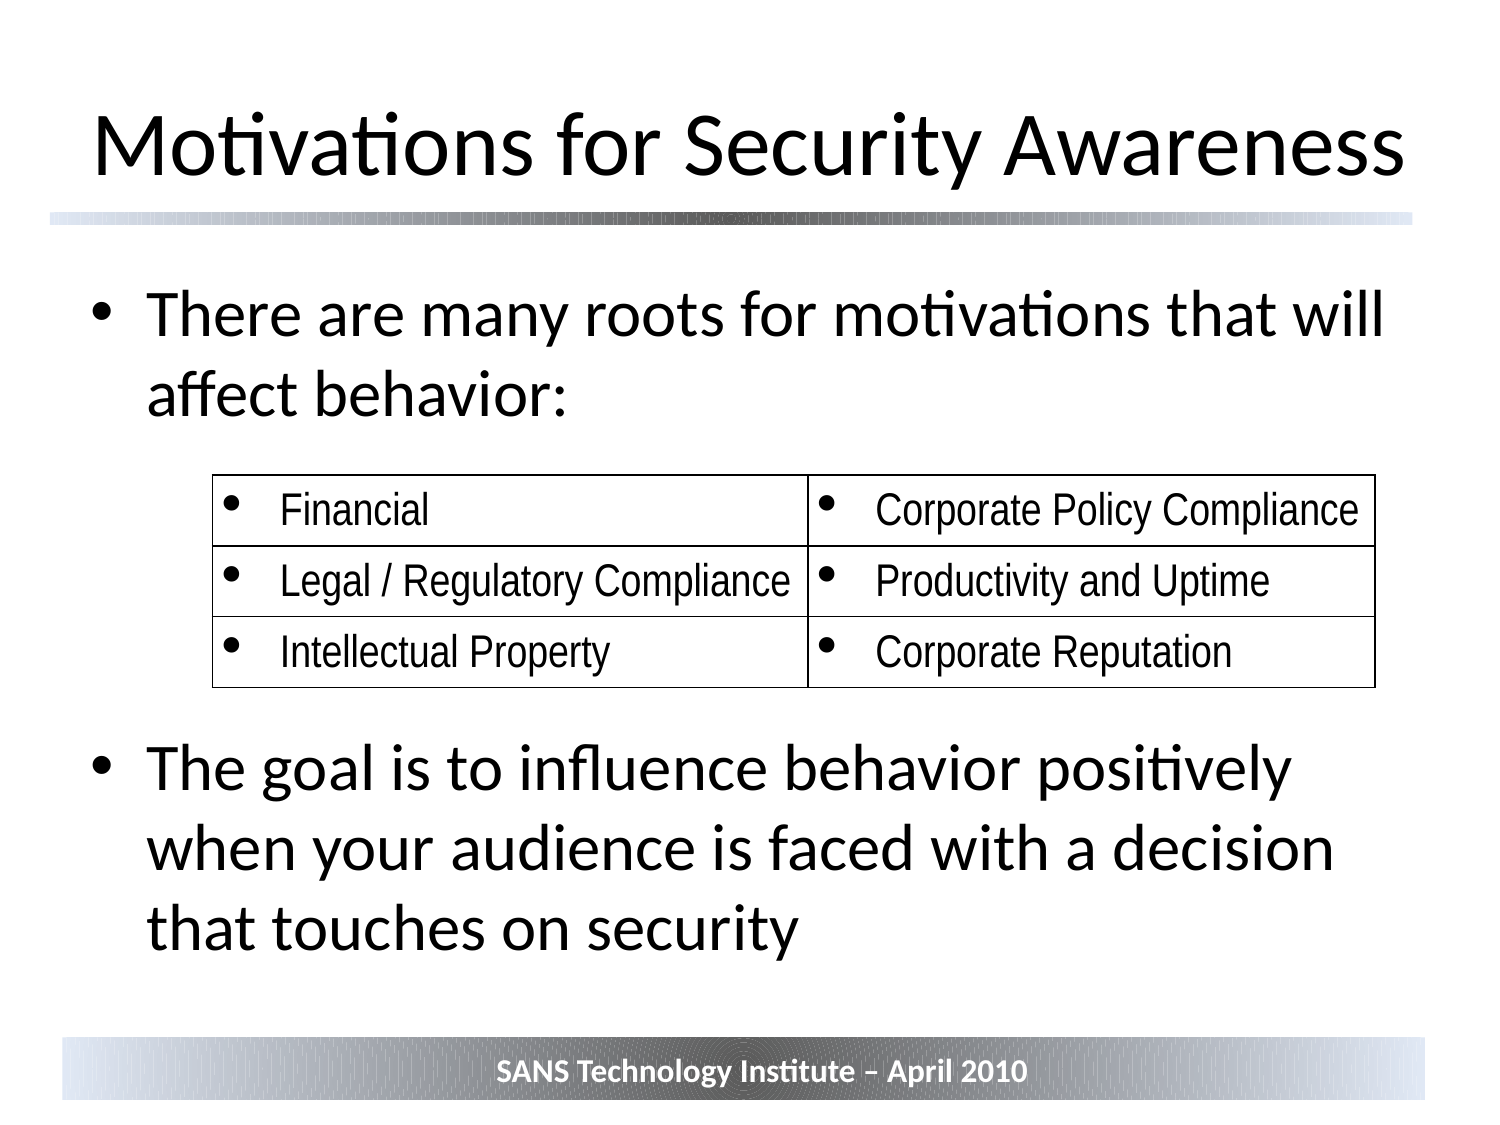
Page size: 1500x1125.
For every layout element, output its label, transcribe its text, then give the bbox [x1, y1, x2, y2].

table_header Financial [213, 476, 807, 545]
table_cell Legal / Regulatory Compliance [213, 547, 807, 616]
table_header Corporate Policy Compliance [809, 476, 1374, 545]
table_cell Productivity and Uptime [809, 547, 1374, 616]
table_cell Corporate Reputation [809, 617, 1374, 687]
text_box [60, 1035, 1427, 1102]
text_box [48, 210, 1415, 227]
footer SANS Technology Institute – April 2010 [350, 1037, 1175, 1100]
list There are many roots for motivations that will affect behavior: The goal is to influence behavior positively when your audience is faced with a decision that touches on security [75, 262, 1425, 1005]
title Motivations for Security Awareness [75, 45, 1425, 233]
table_cell Intellectual Property [213, 617, 807, 687]
